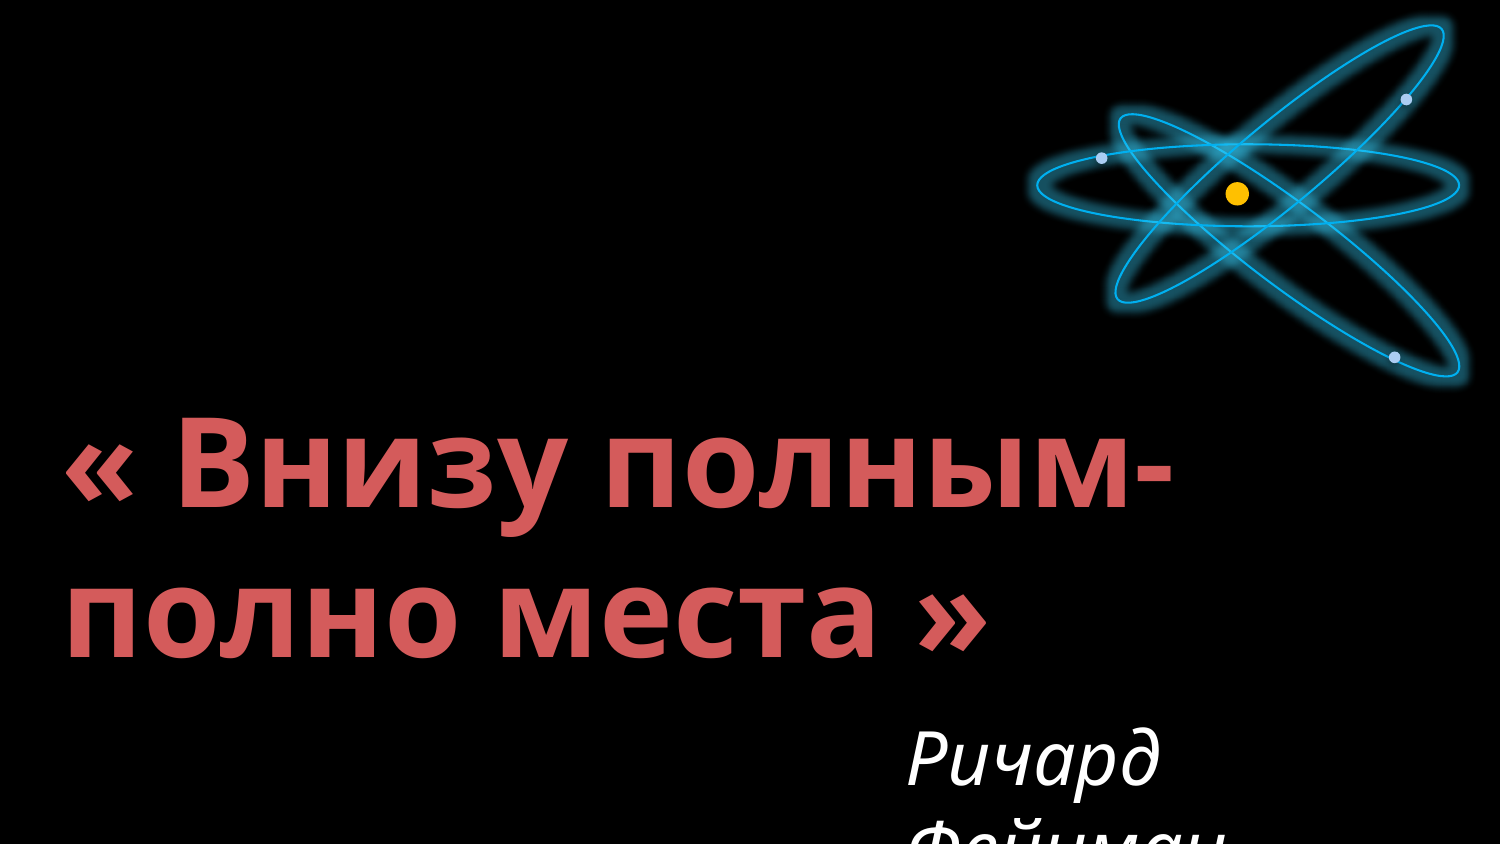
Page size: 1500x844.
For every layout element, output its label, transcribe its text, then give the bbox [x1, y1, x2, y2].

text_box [1037, 93, 1500, 364]
text_box Ричард Фейнман [890, 703, 1430, 844]
text_box « Внизу полным-полно места » [46, 374, 1196, 690]
